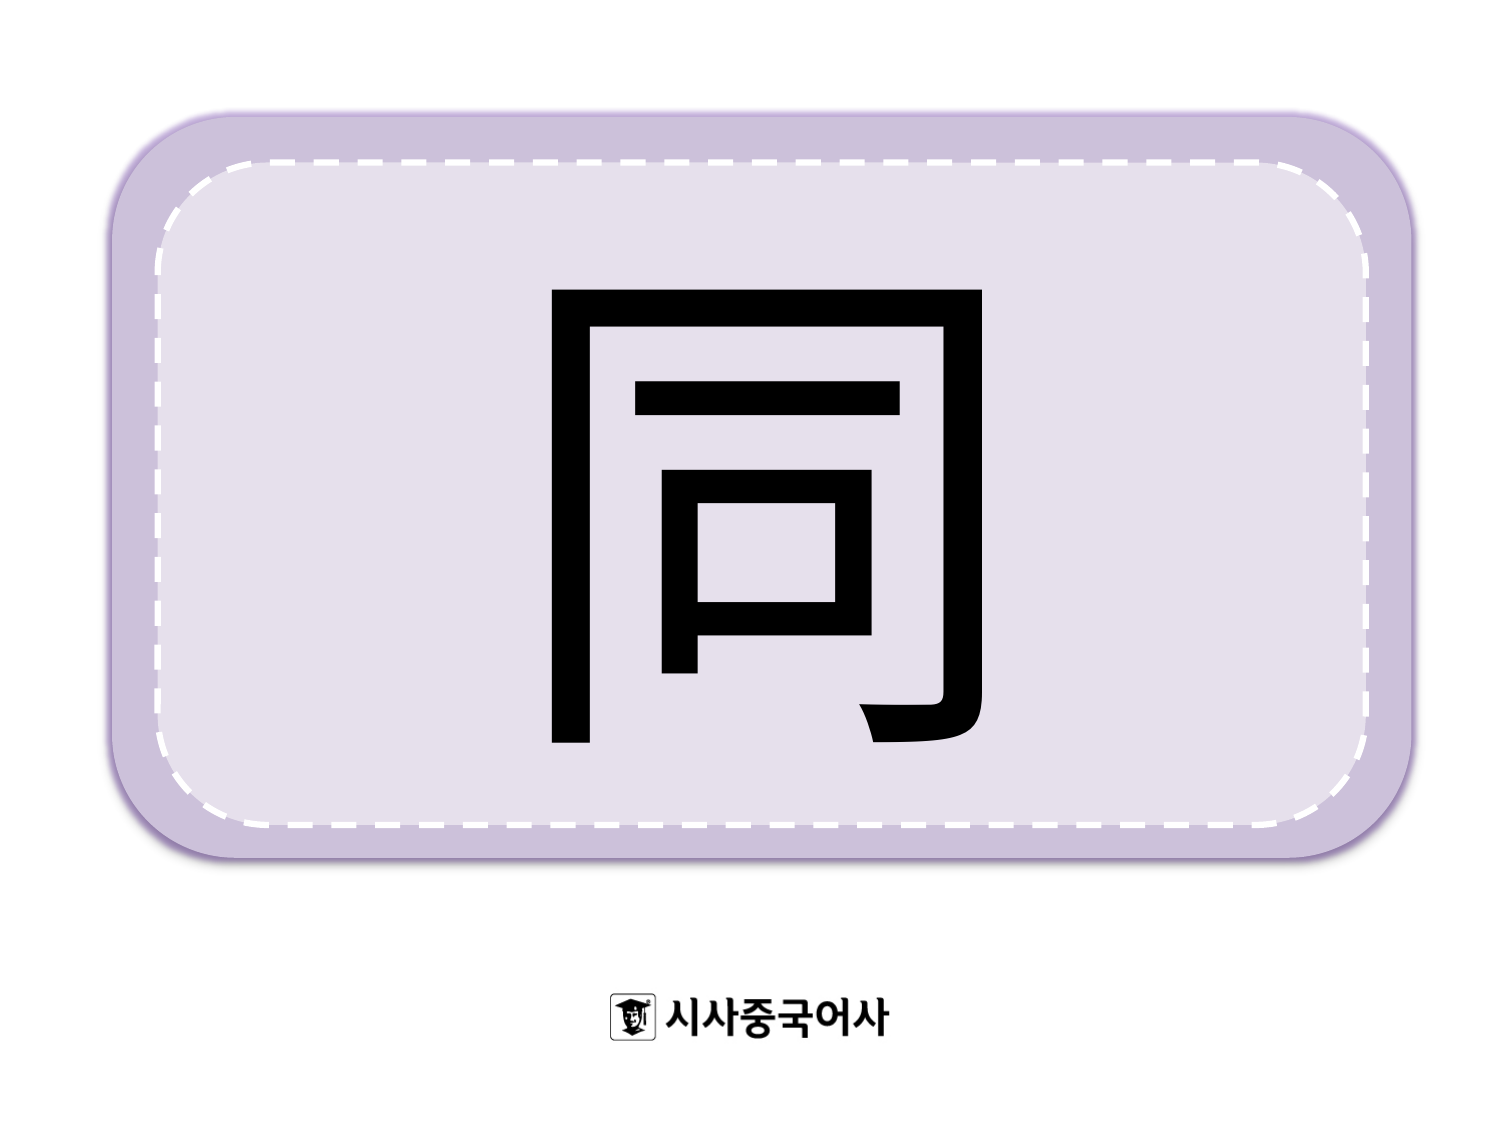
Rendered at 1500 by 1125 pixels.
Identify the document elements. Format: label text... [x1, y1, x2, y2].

picture [602, 987, 898, 1047]
text_box 同 [162, 160, 1371, 824]
